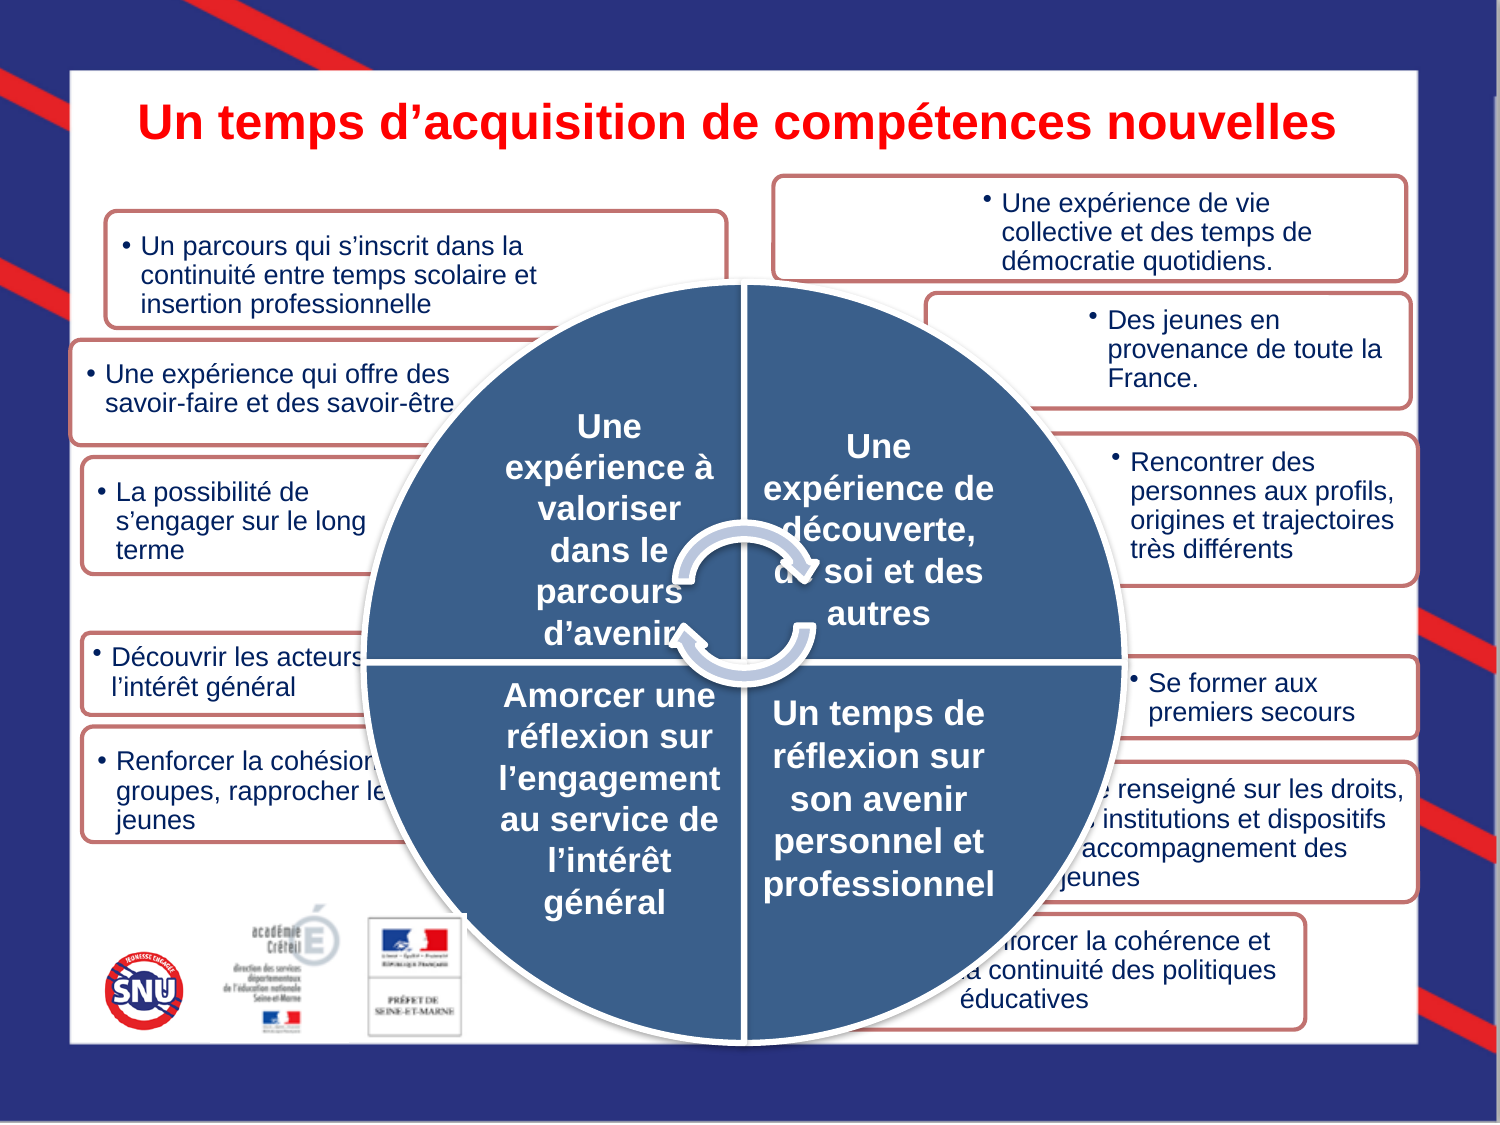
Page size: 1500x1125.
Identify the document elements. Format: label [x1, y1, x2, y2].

text_box [70, 163, 1419, 1044]
picture [362, 913, 467, 1040]
list [0, 0, 1500, 1123]
